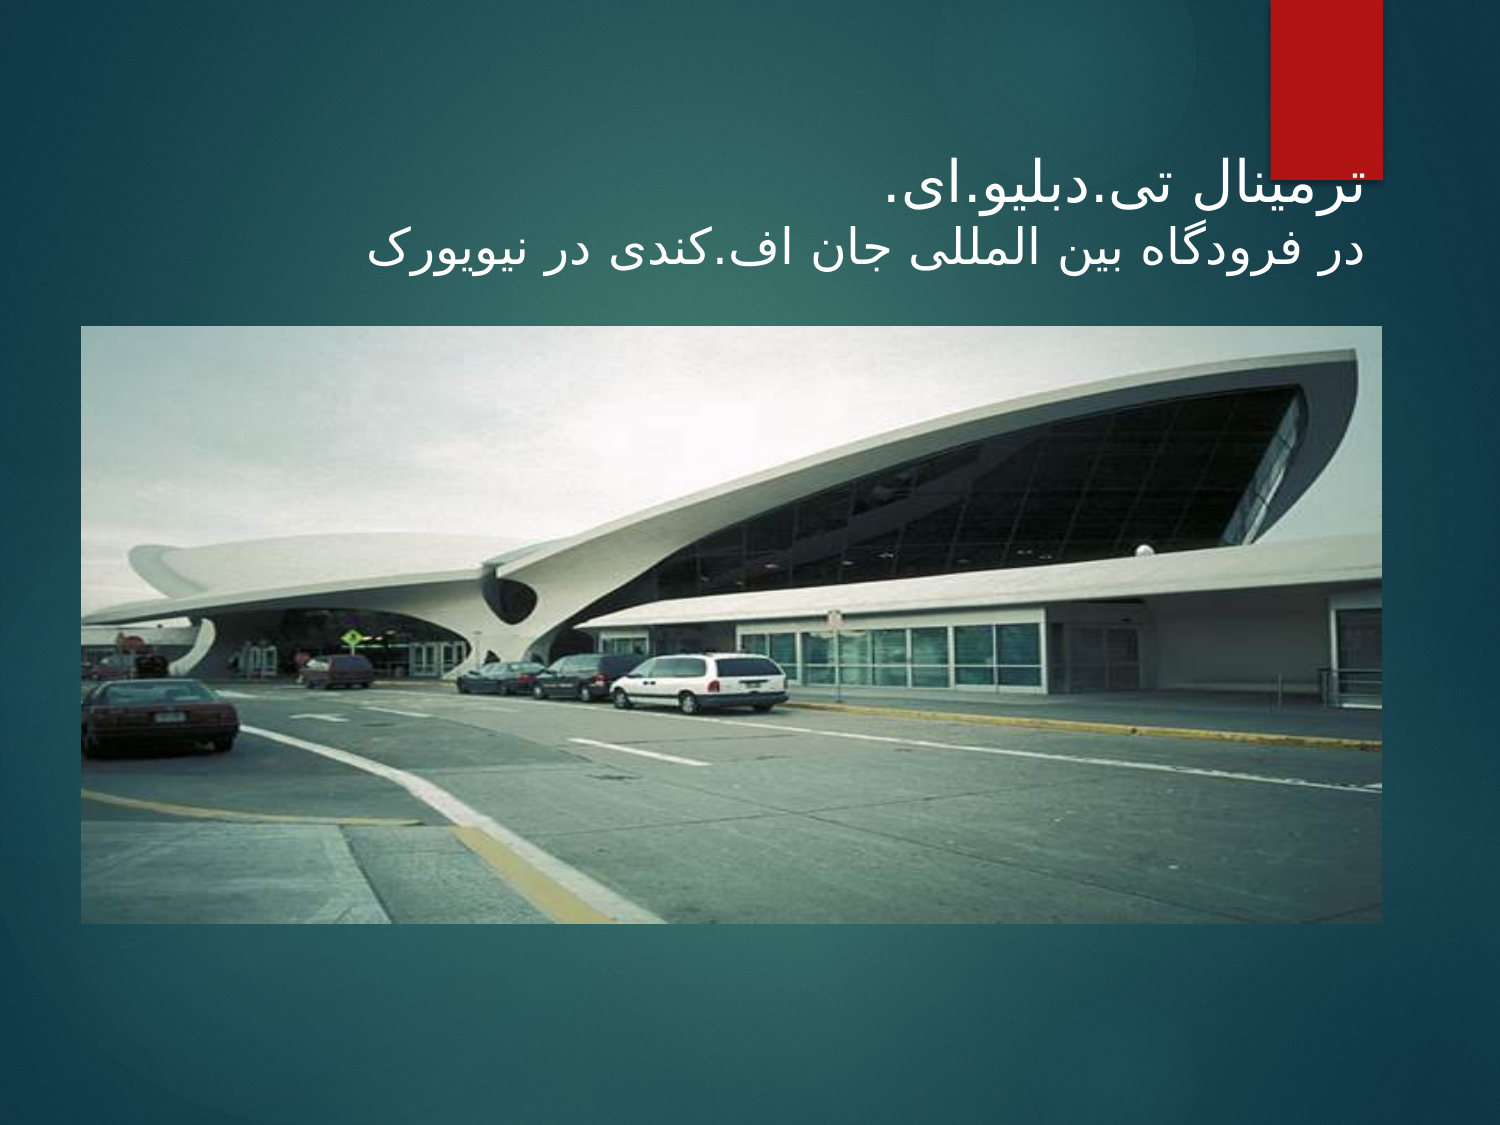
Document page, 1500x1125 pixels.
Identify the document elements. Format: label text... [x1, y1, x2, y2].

picture [81, 325, 1383, 924]
text_box ترمینال تی.دبلیو.ای. در فرودگاه بین المللی جان اف.کندی در نیویورک [76, 137, 1382, 282]
